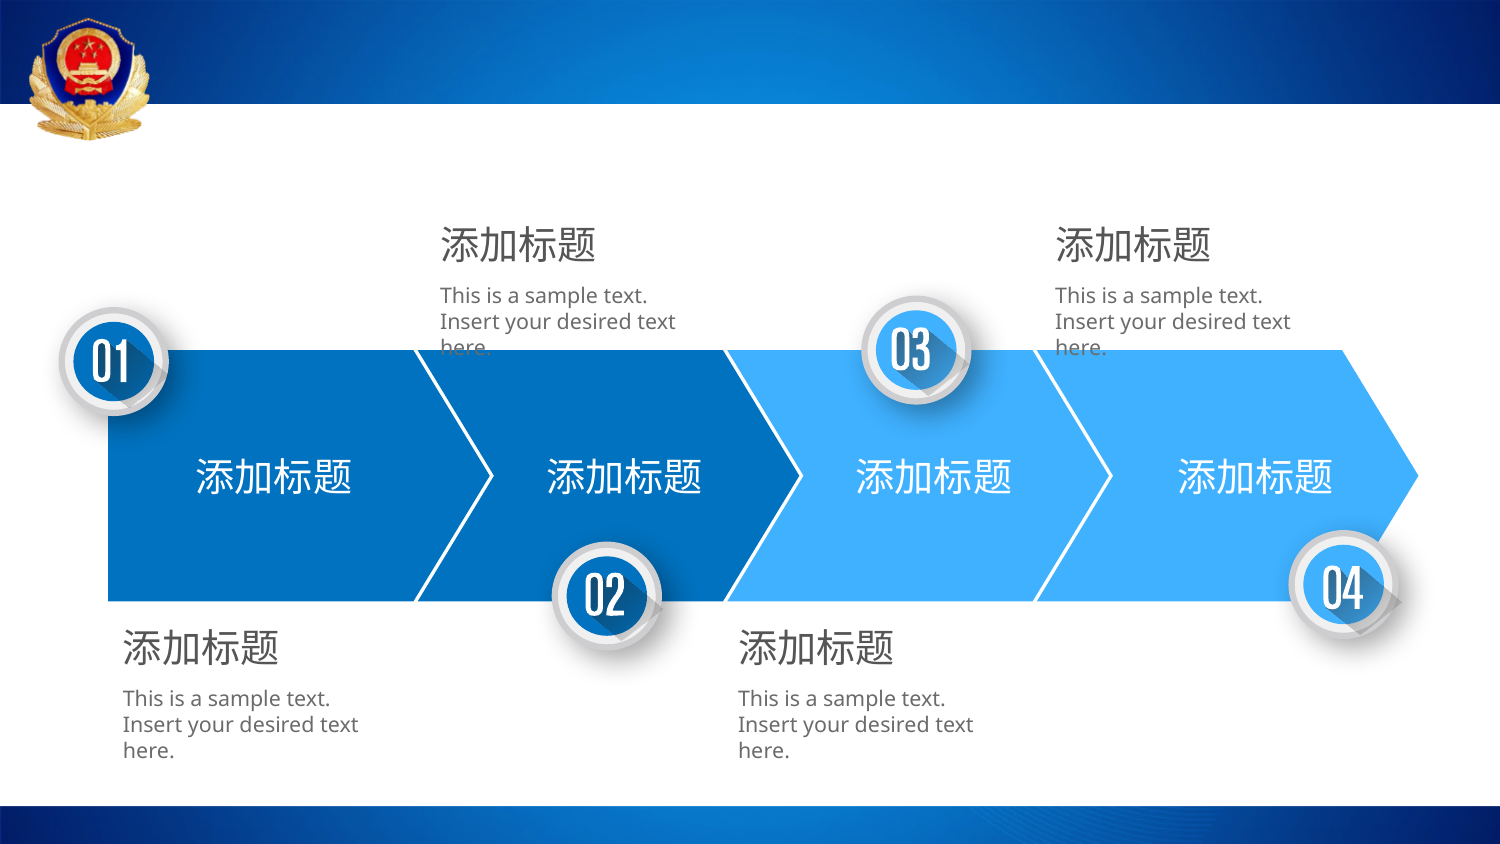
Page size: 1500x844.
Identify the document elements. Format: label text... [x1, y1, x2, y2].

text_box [61, 309, 169, 414]
picture [0, 807, 1500, 844]
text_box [1291, 532, 1402, 637]
text_box [726, 348, 1110, 603]
text_box [106, 348, 491, 603]
text_box 添加标题 [184, 446, 364, 505]
text_box 添加标题 [534, 446, 715, 505]
picture [0, 0, 1500, 141]
text_box 添加标题 [844, 446, 1025, 505]
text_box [864, 298, 969, 402]
text_box [416, 348, 801, 603]
text_box [1035, 348, 1420, 603]
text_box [723, 615, 1020, 746]
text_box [1040, 213, 1337, 343]
text_box 添加标题 [1165, 446, 1346, 505]
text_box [424, 213, 722, 343]
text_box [554, 544, 663, 648]
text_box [107, 615, 405, 746]
